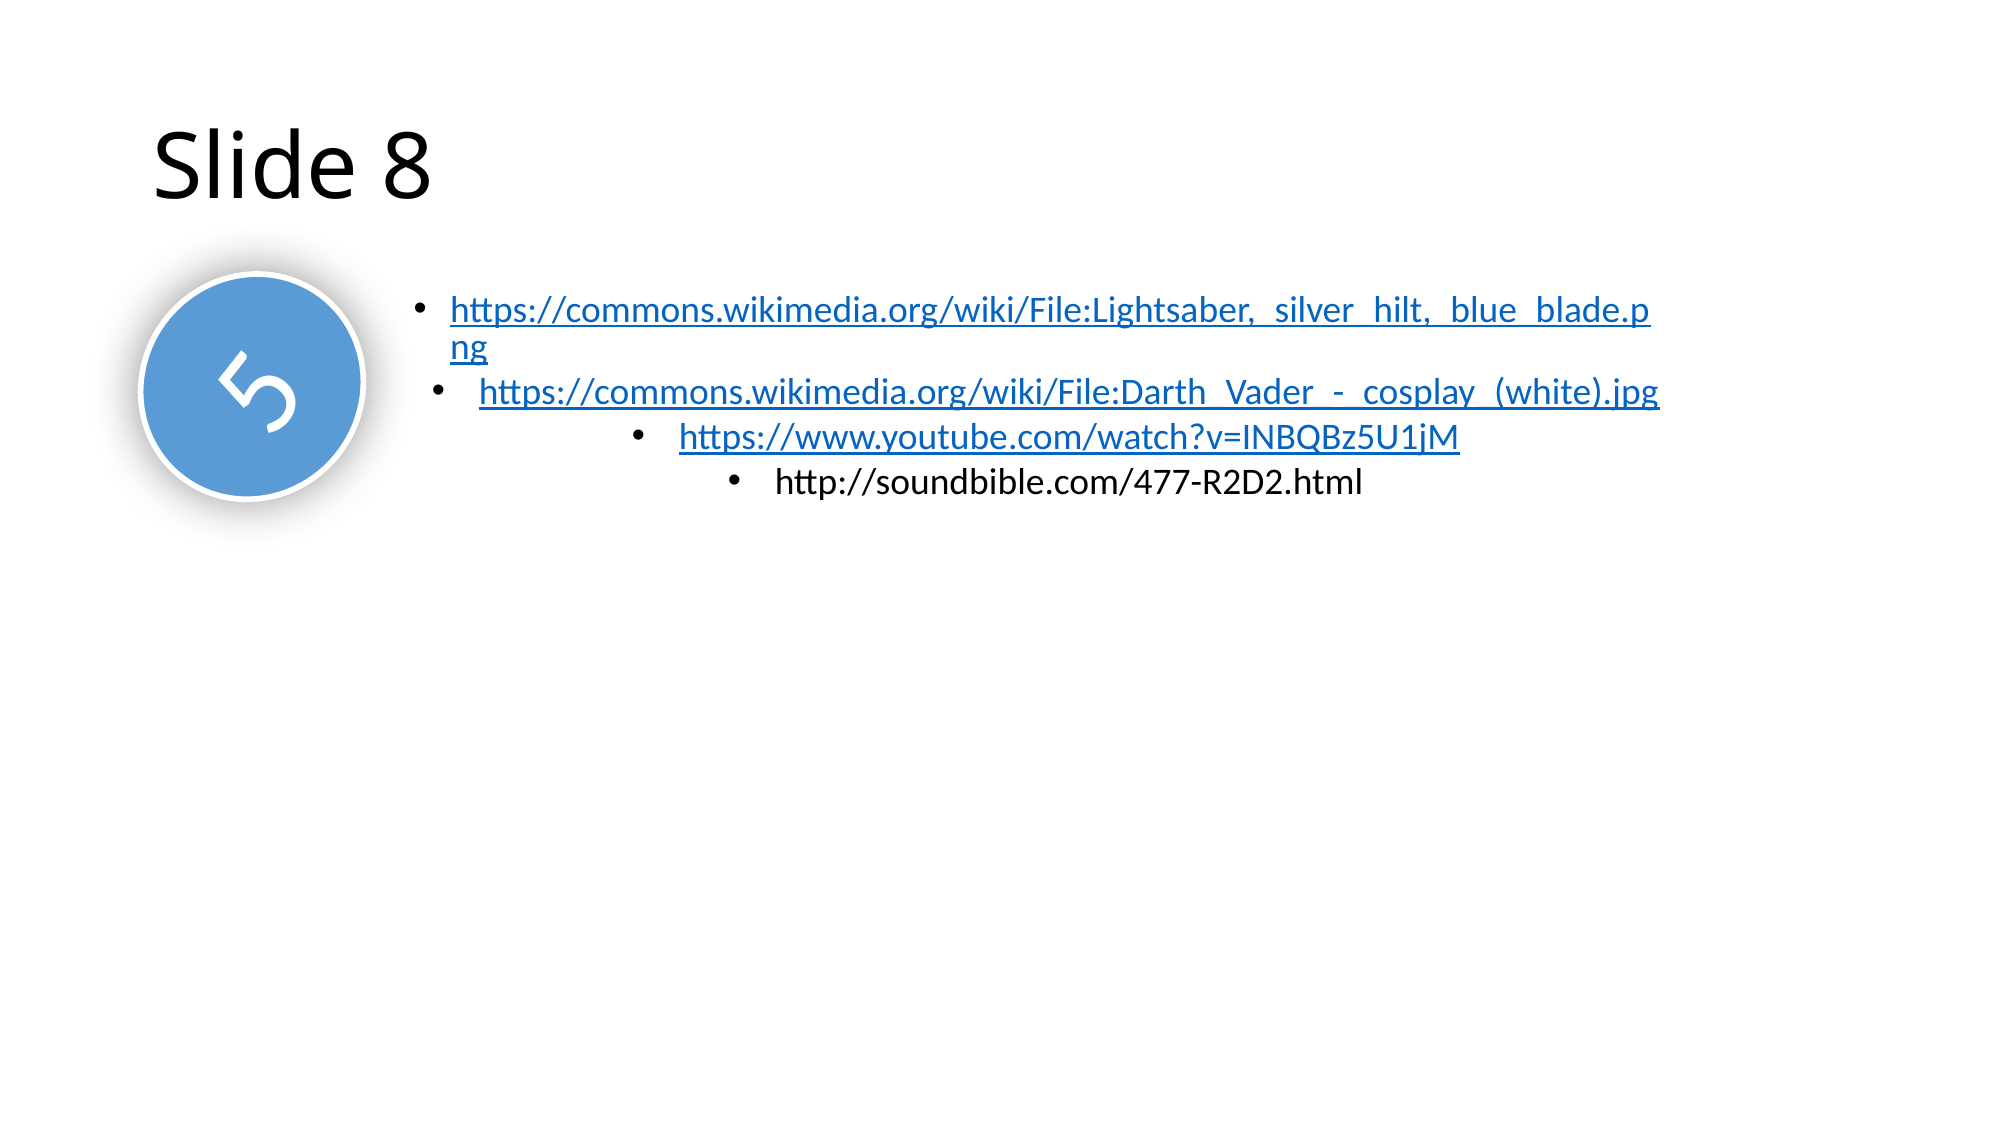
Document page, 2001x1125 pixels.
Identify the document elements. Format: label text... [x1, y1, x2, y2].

title Slide 8 [137, 59, 1863, 278]
text_box https://commons.wikimedia.org/wiki/File:Lightsaber,_silver_hilt,_blue_blade.png https://commons.wikimedia.org/wiki/File:Darth_Vader_-_cosplay_(white).jpg https://www.youtube.com/watch?v=INBQBz5U1jM http://soundbible.com/477-R2D2.html [398, 277, 1693, 562]
text_box 5 [139, 273, 365, 501]
